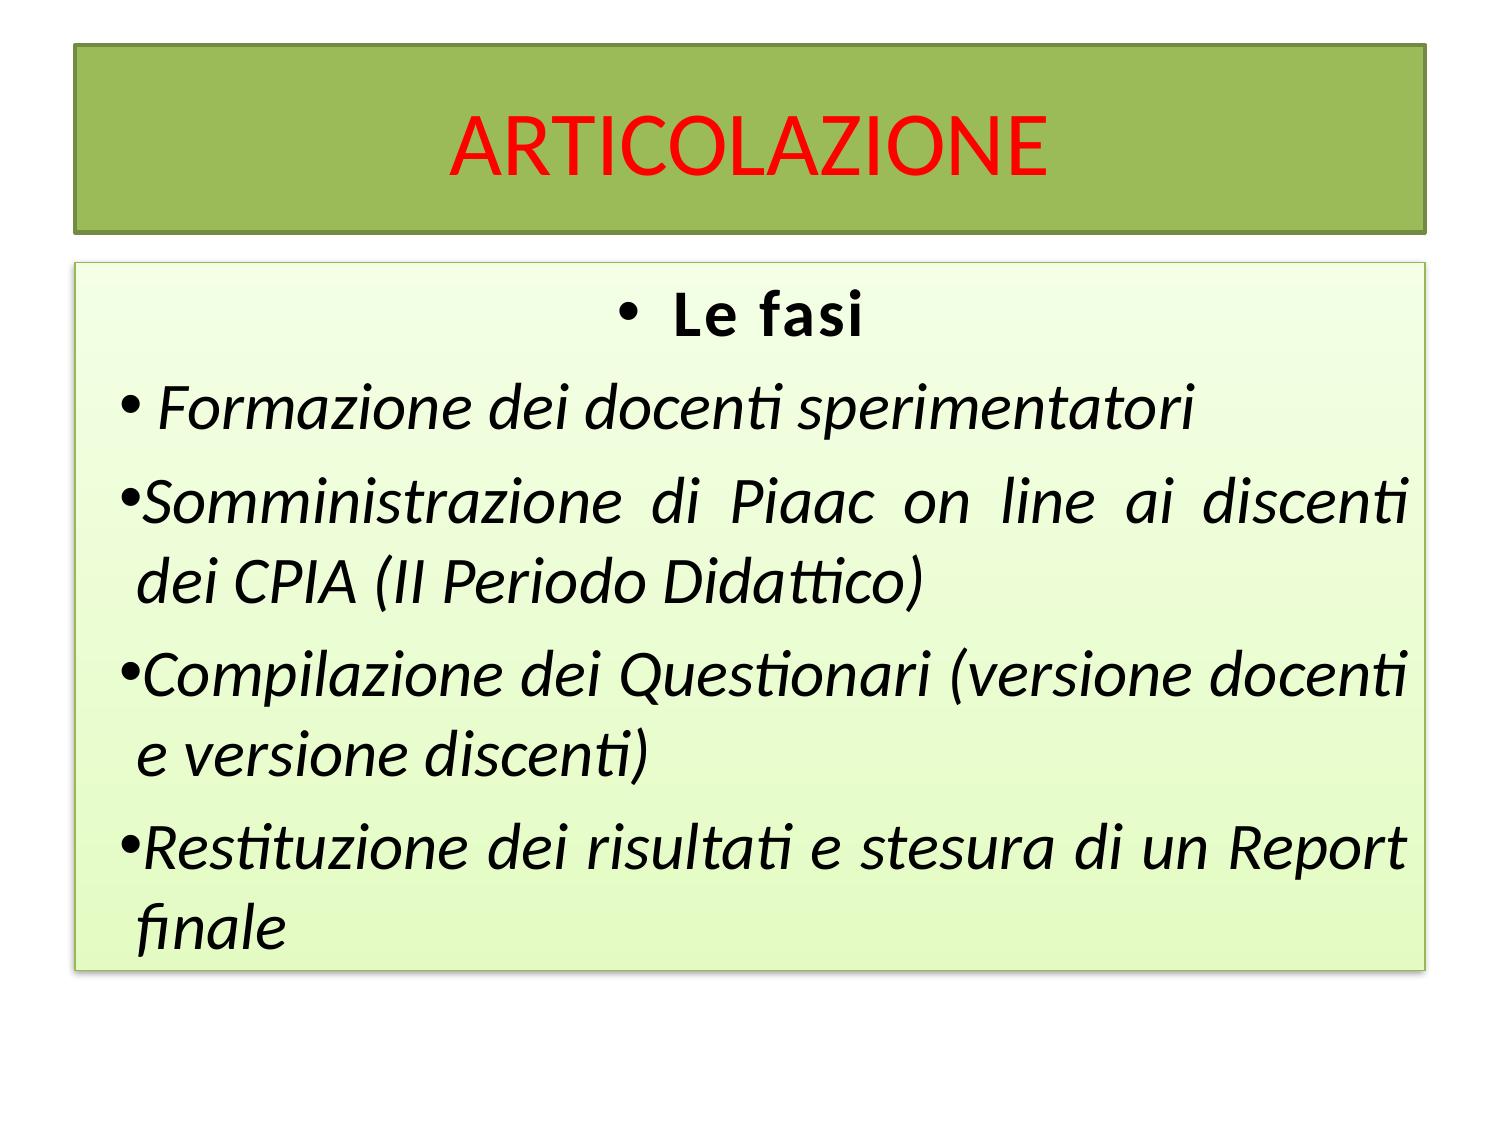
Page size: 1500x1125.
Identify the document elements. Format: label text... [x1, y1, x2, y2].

list Le fasi Formazione dei docenti sperimentatori Somministrazione di Piaac on line ai discenti dei CPIA (II Periodo Didattico) Compilazione dei Questionari (versione docenti e versione discenti) Restituzione dei risultati e stesura di un Report finale [74, 262, 1426, 971]
title ARTICOLAZIONE [73, 43, 1427, 235]
